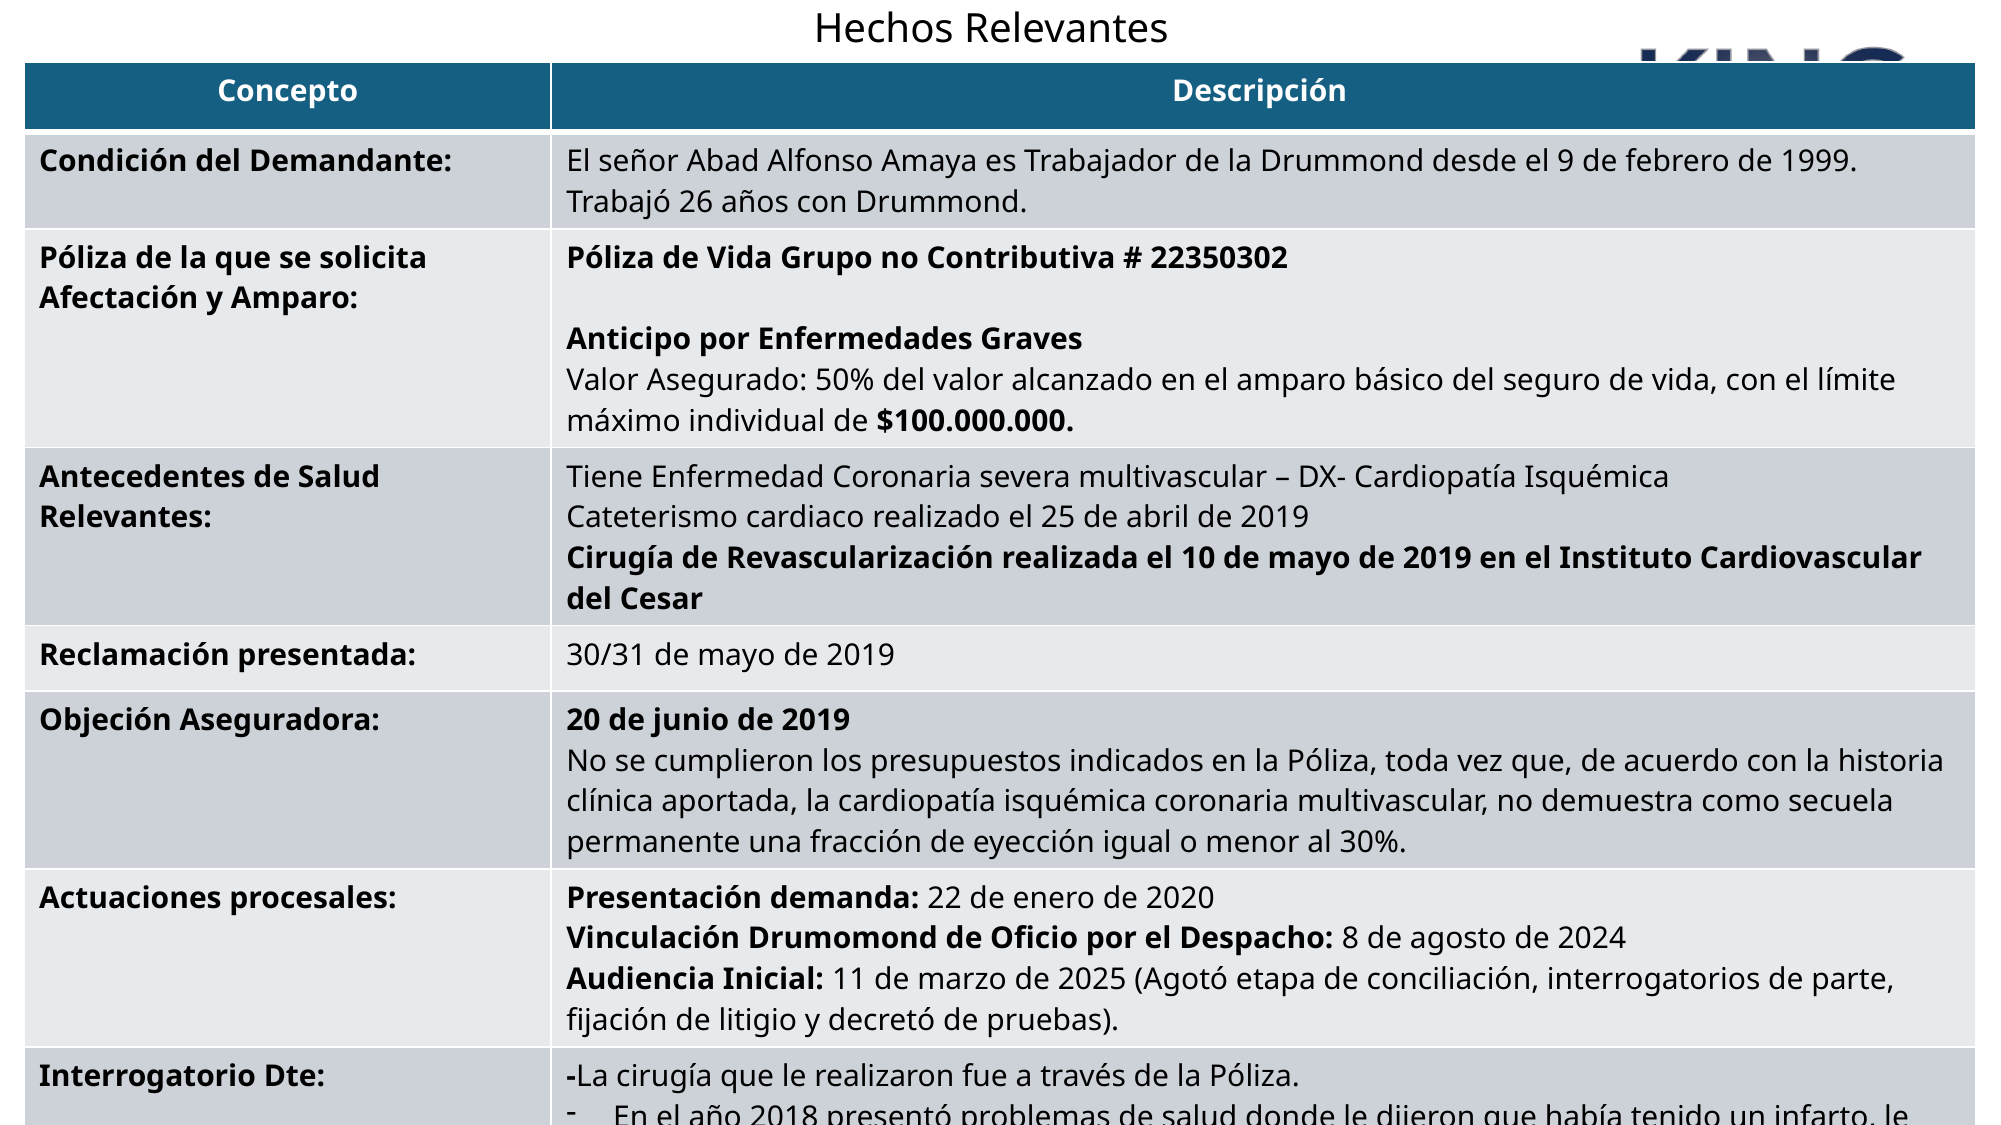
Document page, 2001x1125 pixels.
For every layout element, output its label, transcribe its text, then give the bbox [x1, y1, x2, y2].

title Hechos Relevantes [130, 0, 1542, 59]
table_header Concepto [25, 63, 550, 129]
table_cell Tiene Enfermedad Coronaria severa multivascular – DX- Cardiopatía Isquémica Cateterismo cardiaco realizado el 25 de abril de 2019 Cirugía de Revascularización realizada el 10 de mayo de 2019 en el Instituto Cardiovascular del Cesar [552, 448, 1975, 625]
table_cell Objeción Aseguradora: [25, 692, 550, 868]
table_cell El señor Abad Alfonso Amaya es Trabajador de la Drummond desde el 9 de febrero de 1999. Trabajó 26 años con Drummond. [552, 135, 1542, 228]
table_cell Póliza de Vida Grupo no Contributiva # 22350302 Anticipo por Enfermedades Graves Valor Asegurado: 50% del valor alcanzado en el amparo básico del seguro de vida, con el límite máximo individual de $100.000.000. [552, 230, 1975, 447]
table_header Descripción [552, 63, 1542, 129]
table_cell 30/31 de mayo de 2019 [552, 626, 1975, 690]
table_cell Presentación demanda: 22 de enero de 2020 Vinculación Drumomond de Oficio por el Despacho: 8 de agosto de 2024 Audiencia Inicial: 11 de marzo de 2025 (Agotó etapa de conciliación, interrogatorios de parte, fijación de litigio y decretó de pruebas). [552, 870, 1975, 1046]
table_cell Condición del Demandante: [25, 135, 550, 228]
table_cell Reclamación presentada: [25, 626, 550, 690]
table_cell Antecedentes de Salud Relevantes: [25, 448, 550, 625]
picture [1542, 0, 2000, 236]
table_cell Actuaciones procesales: [25, 870, 550, 1046]
table_cell Póliza de la que se solicita Afectación y Amparo: [25, 230, 550, 447]
table_cell Interrogatorio Dte: [25, 1048, 550, 1125]
table_cell 20 de junio de 2019 No se cumplieron los presupuestos indicados en la Póliza, toda vez que, de acuerdo con la historia clínica aportada, la cardiopatía isquémica coronaria multivascular, no demuestra como secuela permanente una fracción de eyección igual o menor al 30%. [552, 692, 1975, 868]
table_cell -La cirugía que le realizaron fue a través de la Póliza. En el año 2018 presentó problemas de salud donde le dijeron que había tenido un infarto, le realizaron cateterismo 25 abril 2019. Sigue en controles cada 3 meses. Presentó reclamación septiembre /octubre de 2019 Fracción de Eyección, quedo como con el 50 o 52 mas o menos [552, 1048, 1975, 1125]
